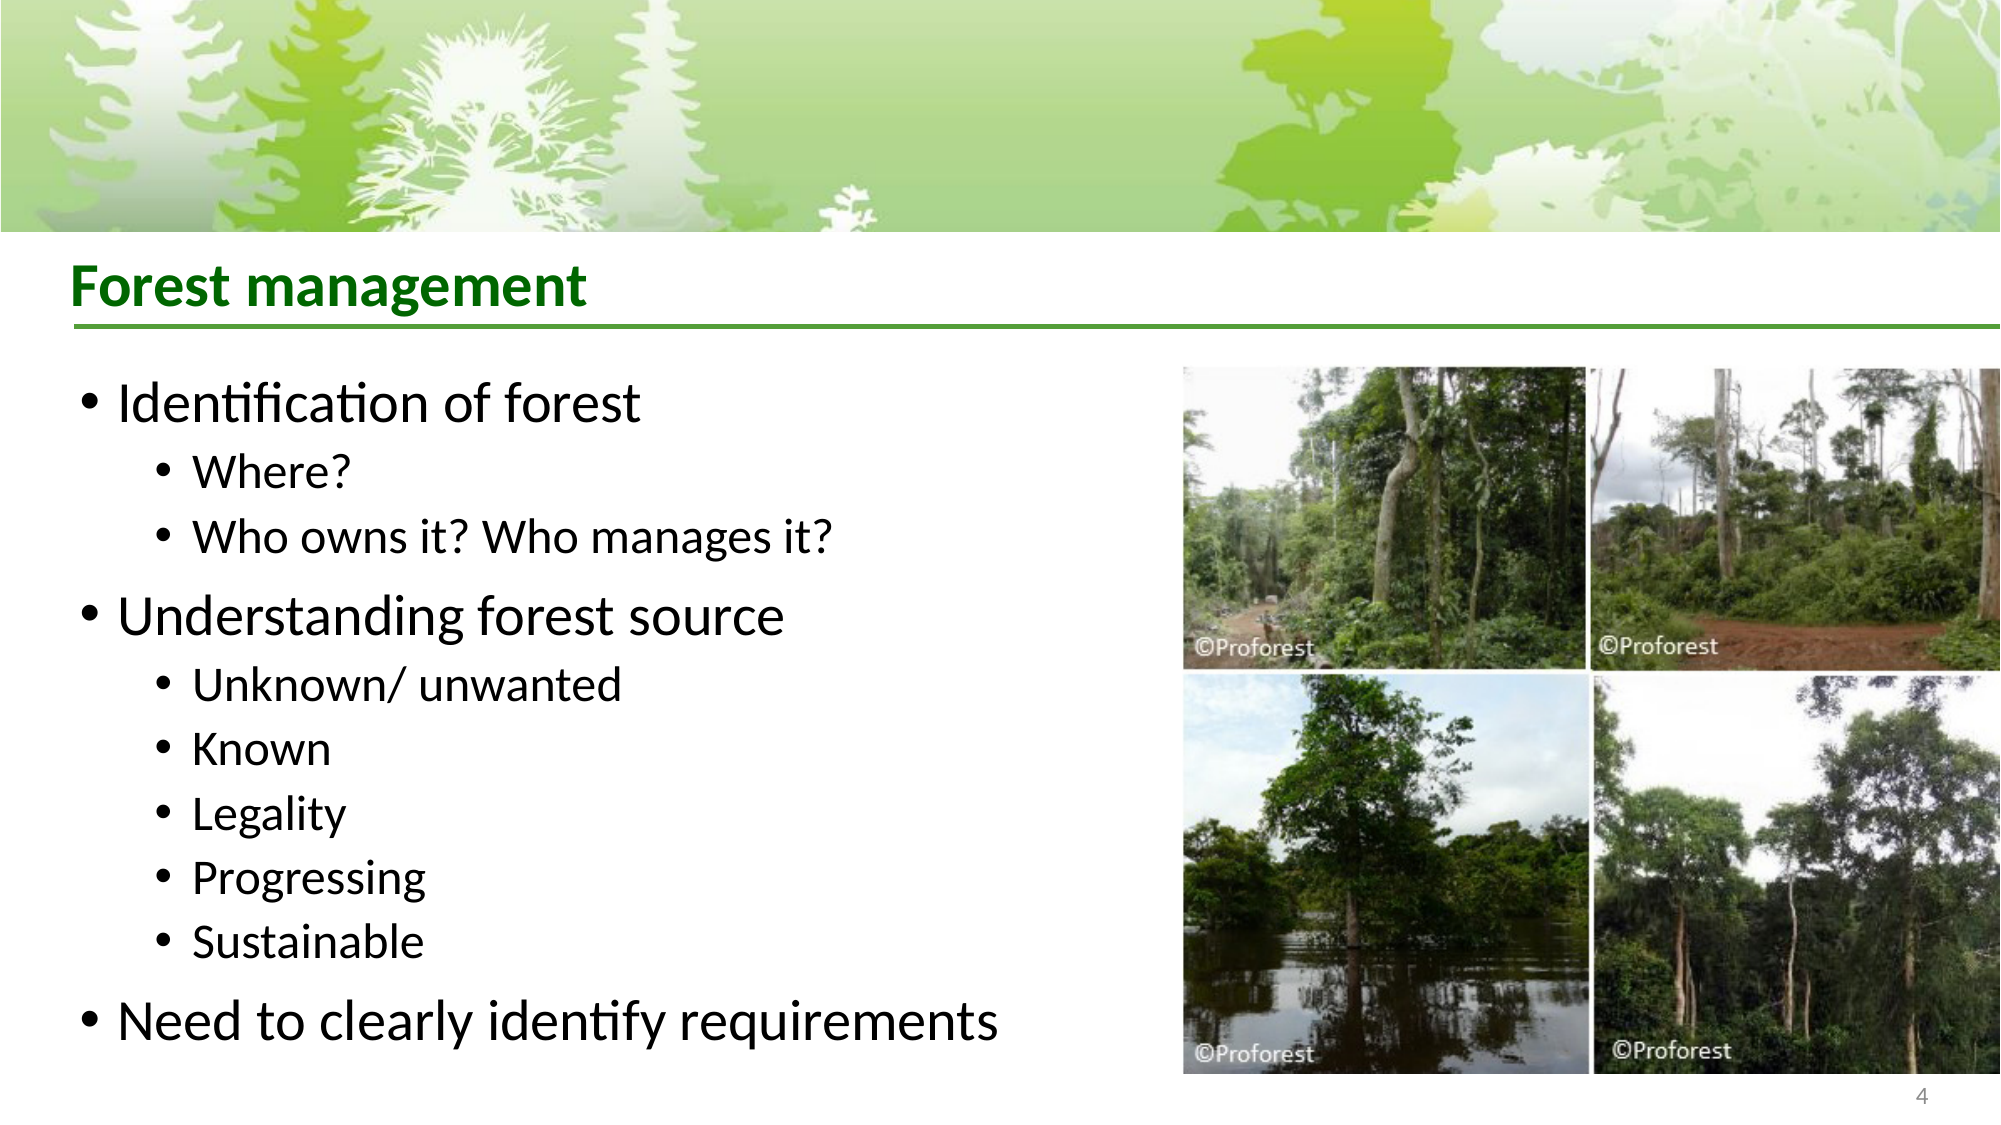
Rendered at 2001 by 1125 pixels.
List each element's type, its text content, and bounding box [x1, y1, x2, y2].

picture [1182, 364, 2000, 1074]
picture [0, 0, 2000, 232]
slide_number 4 [1493, 1074, 1944, 1125]
list Identification of forest Where? Who owns it? Who manages it? Understanding forest source Unknown/ unwanted Known Legality Progressing Sustainable Need to clearly identify requirements [64, 365, 1415, 1108]
title Forest management [55, 192, 1406, 381]
